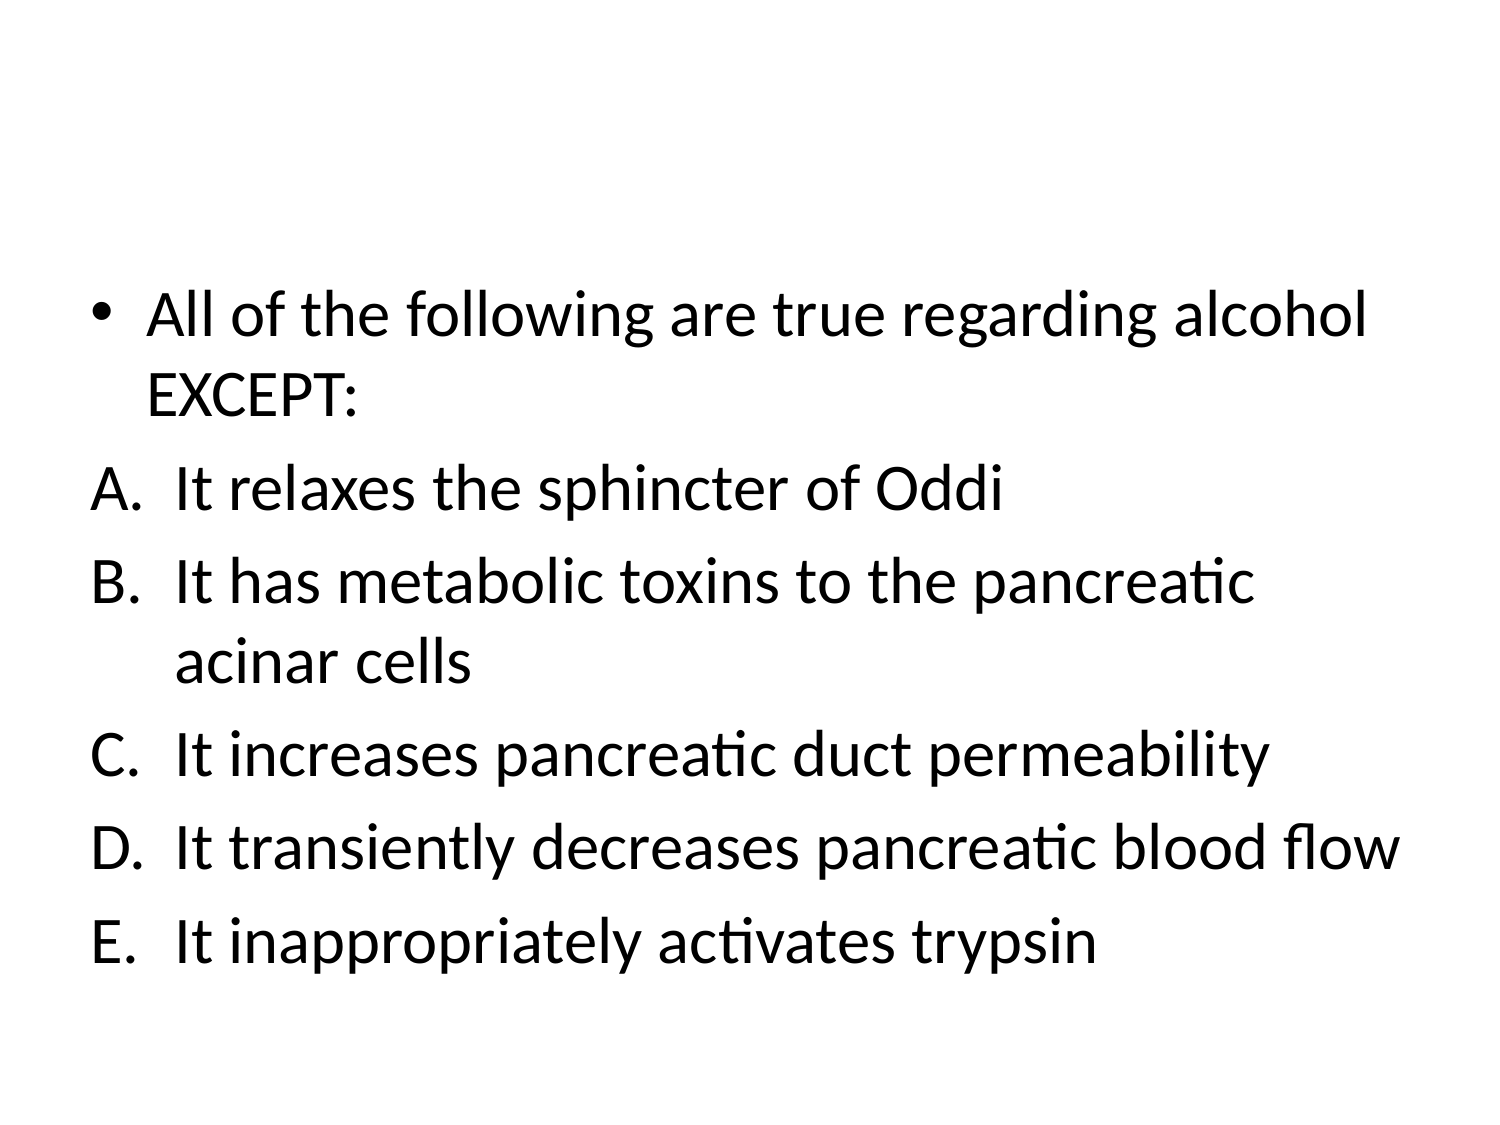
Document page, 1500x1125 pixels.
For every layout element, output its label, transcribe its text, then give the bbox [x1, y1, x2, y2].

list All of the following are true regarding alcohol EXCEPT: It relaxes the sphincter of Oddi It has metabolic toxins to the pancreatic acinar cells It increases pancreatic duct permeability It transiently decreases pancreatic blood flow It inappropriately activates trypsin [75, 262, 1425, 1005]
